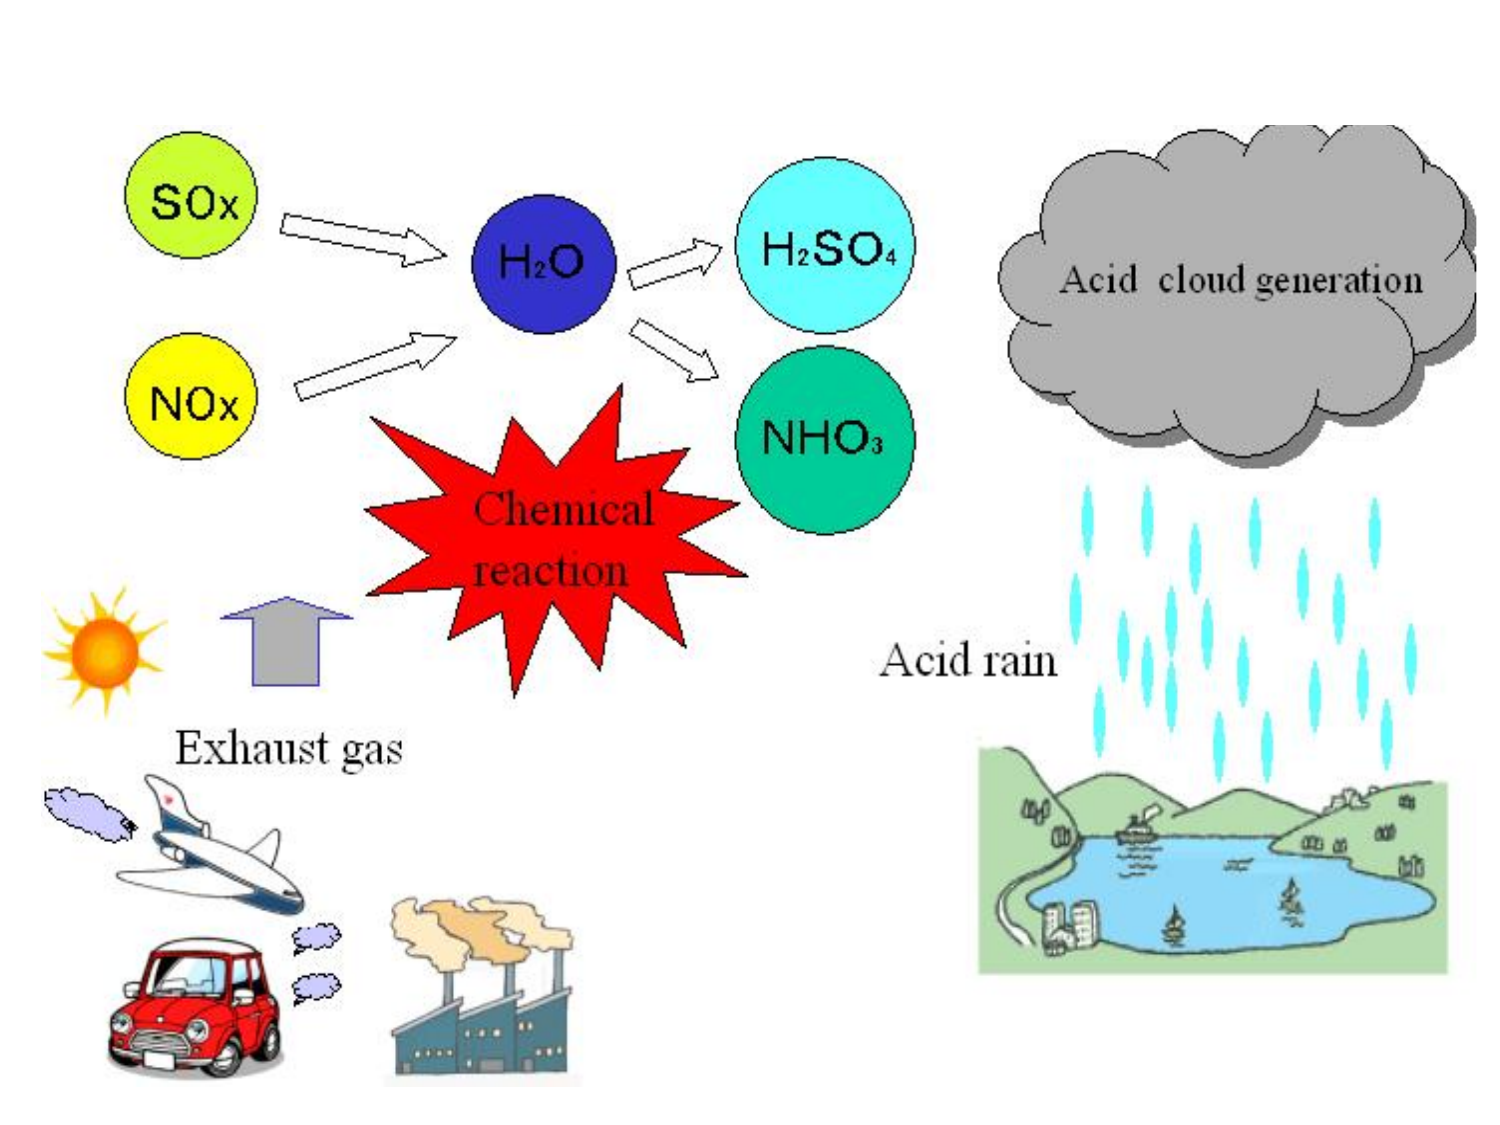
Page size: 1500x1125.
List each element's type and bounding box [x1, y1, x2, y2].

picture [40, 125, 1477, 1087]
